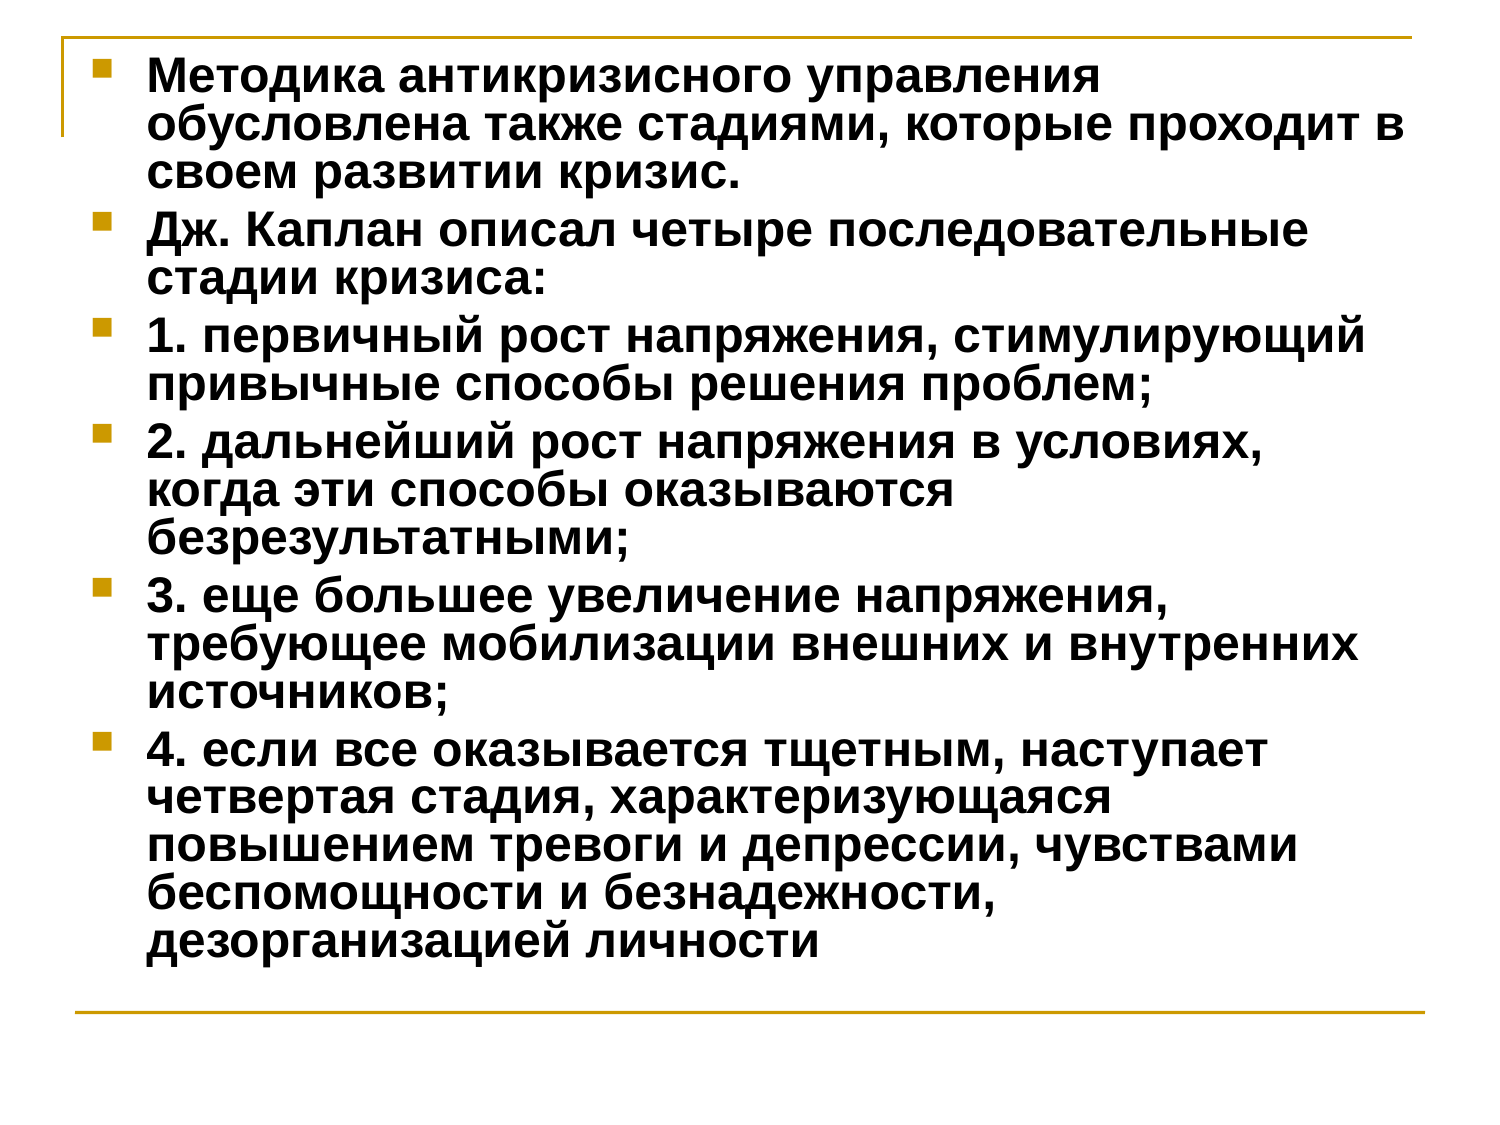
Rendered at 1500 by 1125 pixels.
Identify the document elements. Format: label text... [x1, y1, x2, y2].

list Методика антикризисного управления обусловлена также стадиями, которые проходит в своем развитии кризис. Дж. Каплан описал четыре последовательные стадии кризиса: 1. первичный рост напряжения, стимулирующий привычные способы решения проблем; 2. дальнейший рост напряжения в условиях, когда эти способы оказываются безрезультатными; 3. еще большее увеличение напряжения, требующее мобилизации внешних и внутренних источников; 4. если все оказывается тщетным, наступает четвертая стадия, характеризующаяся повышением тревоги и депрессии, чувствами беспомощности и безнадежности, дезорганизацией личности [74, 46, 1426, 1079]
